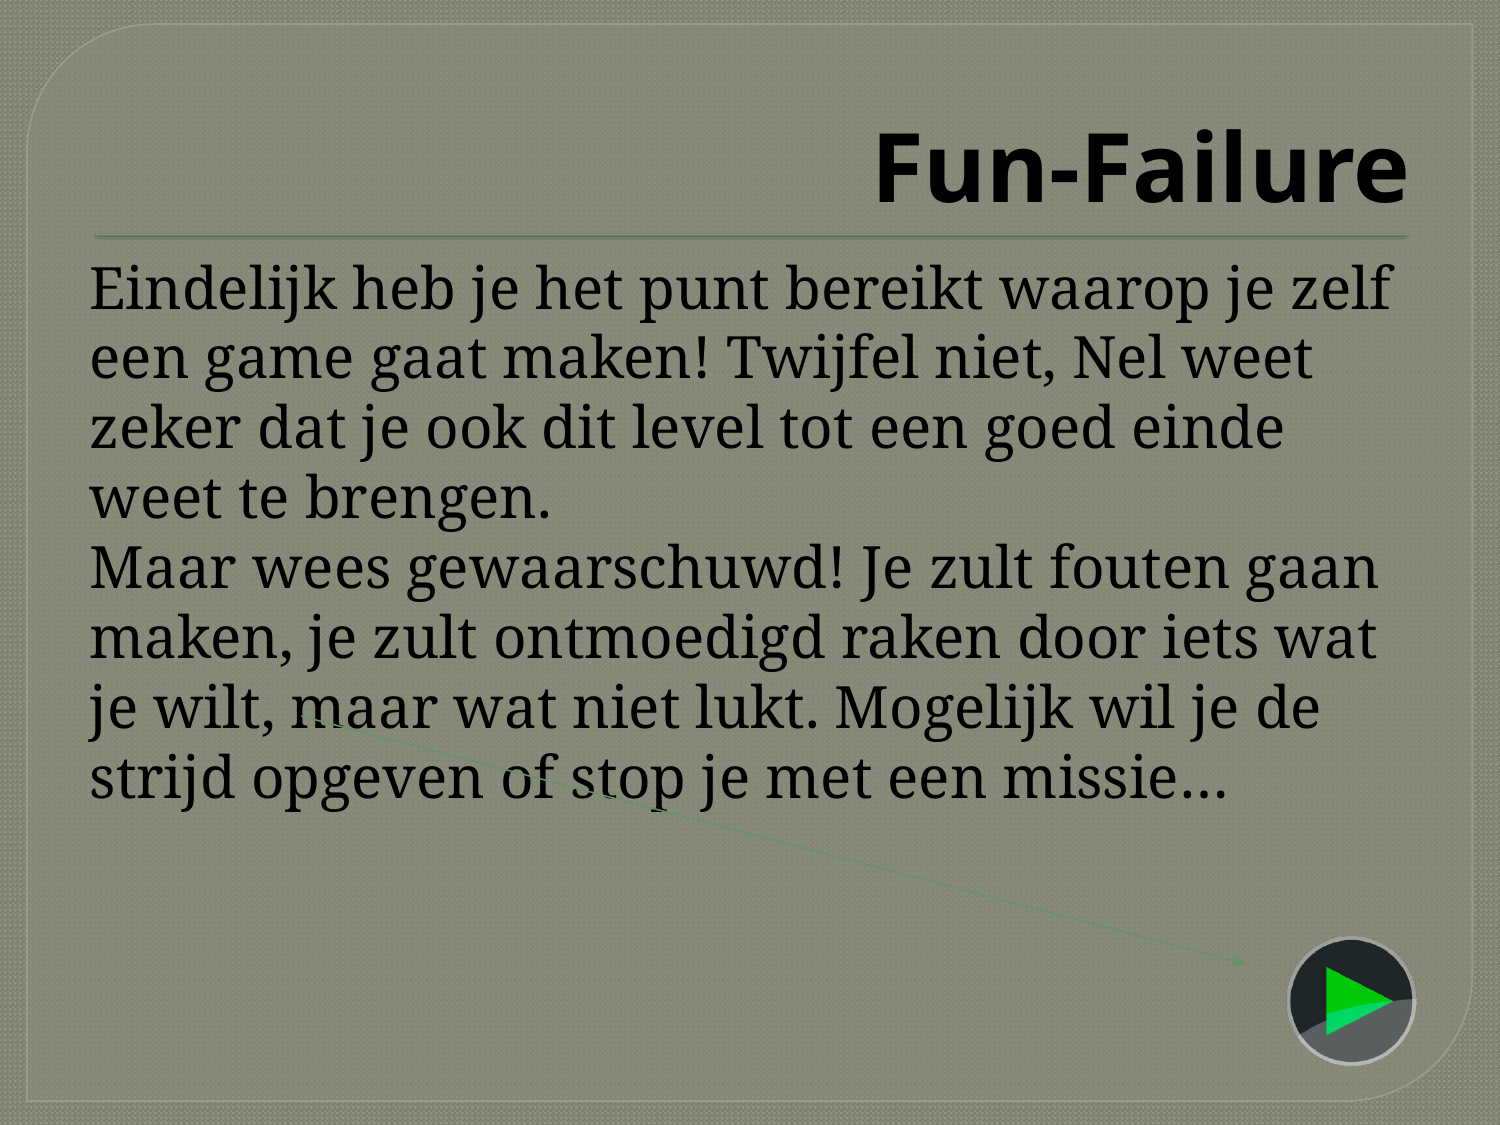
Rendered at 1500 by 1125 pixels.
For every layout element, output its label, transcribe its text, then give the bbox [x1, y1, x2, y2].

list Eindelijk heb je het punt bereikt waarop je zelf een game gaat maken! Twijfel niet, Nel weet zeker dat je ook dit level tot een goed einde weet te brengen. Maar wees gewaarschuwd! Je zult fouten gaan maken, je zult ontmoedigd raken door iets wat je wilt, maar wat niet lukt. Mogelijk wil je de strijd opgeven of stop je met een missie… [75, 243, 1436, 1106]
title Fun-Failure [75, 41, 1425, 230]
picture [1269, 917, 1434, 1083]
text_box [300, 715, 1247, 965]
